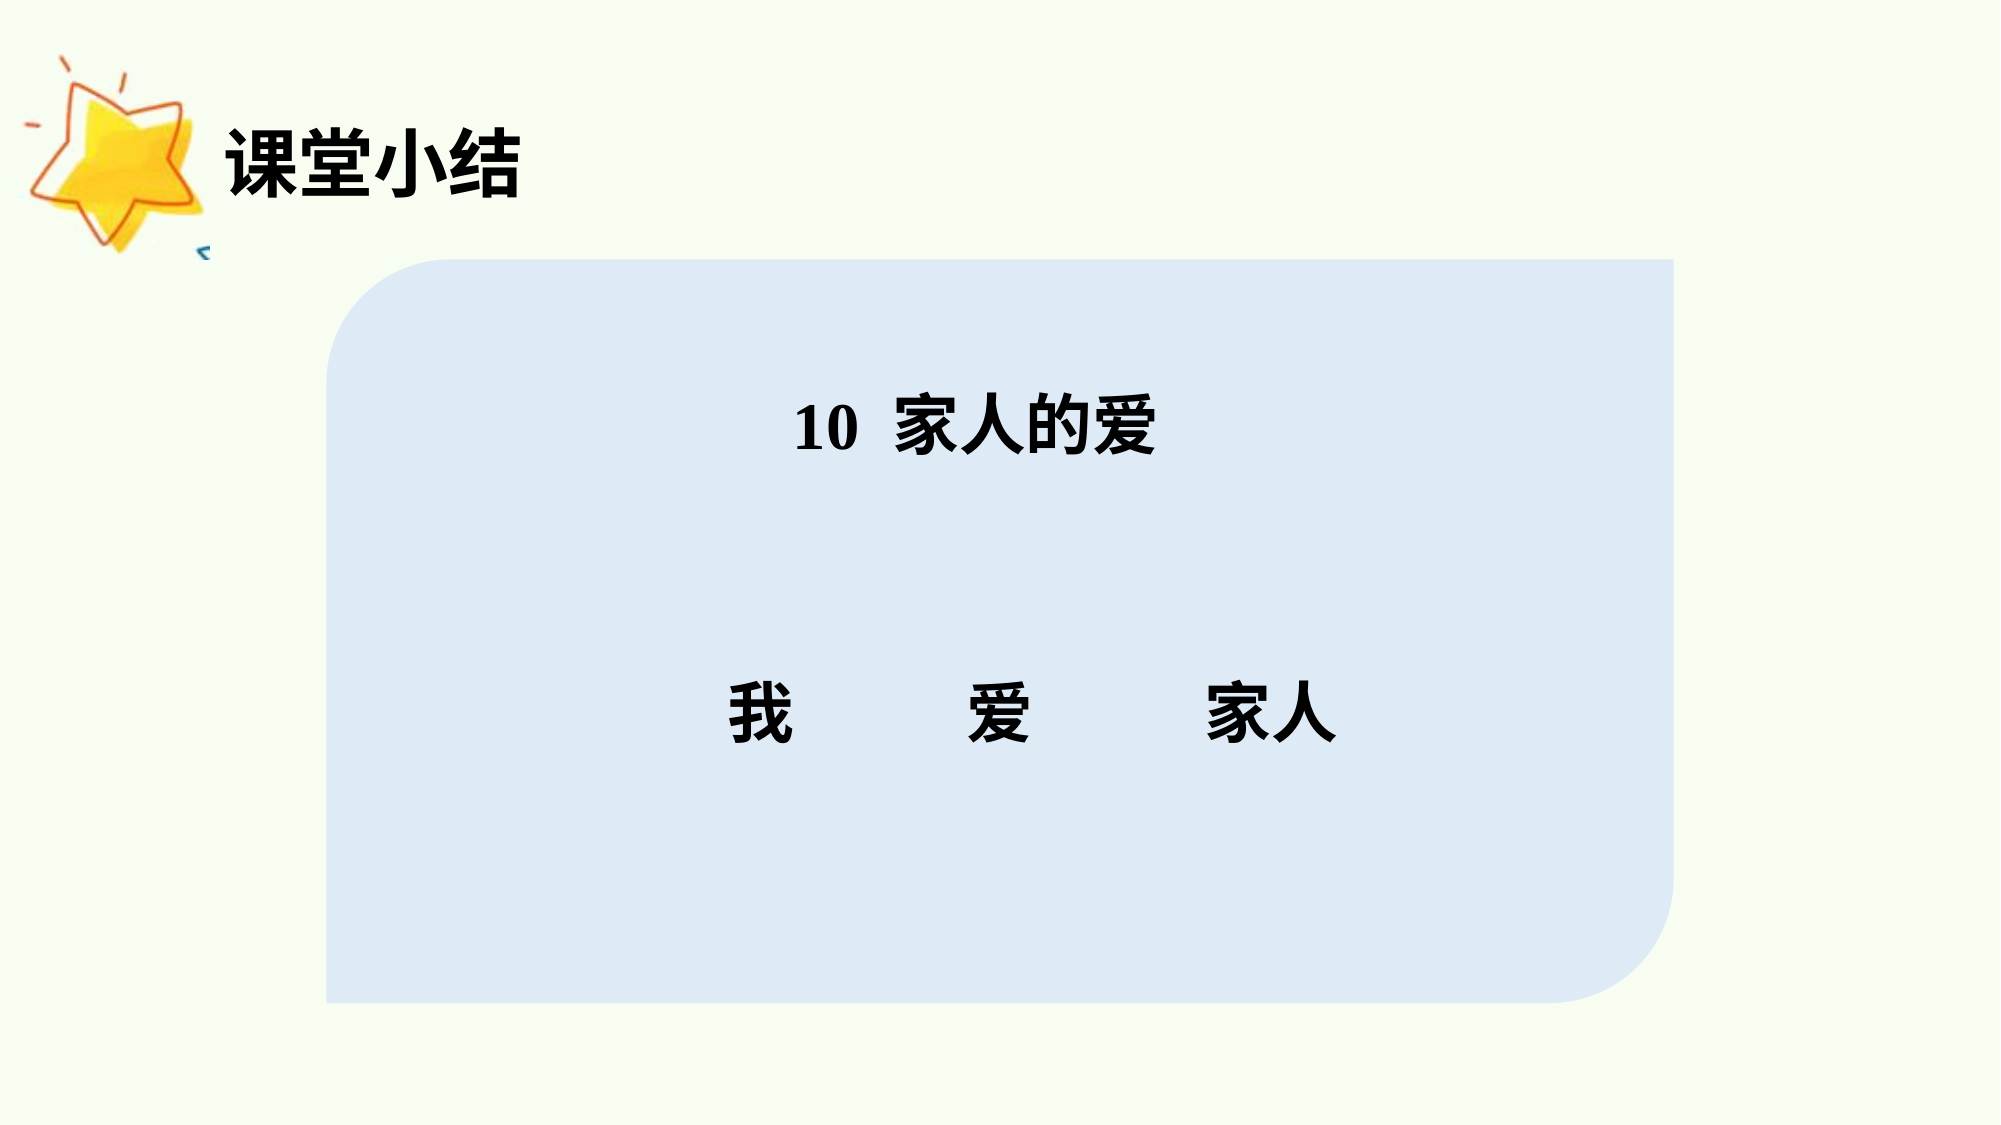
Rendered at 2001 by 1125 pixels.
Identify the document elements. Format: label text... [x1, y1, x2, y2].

text_box 课堂小结 [210, 109, 786, 214]
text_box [326, 259, 1674, 1004]
picture [15, 54, 210, 260]
